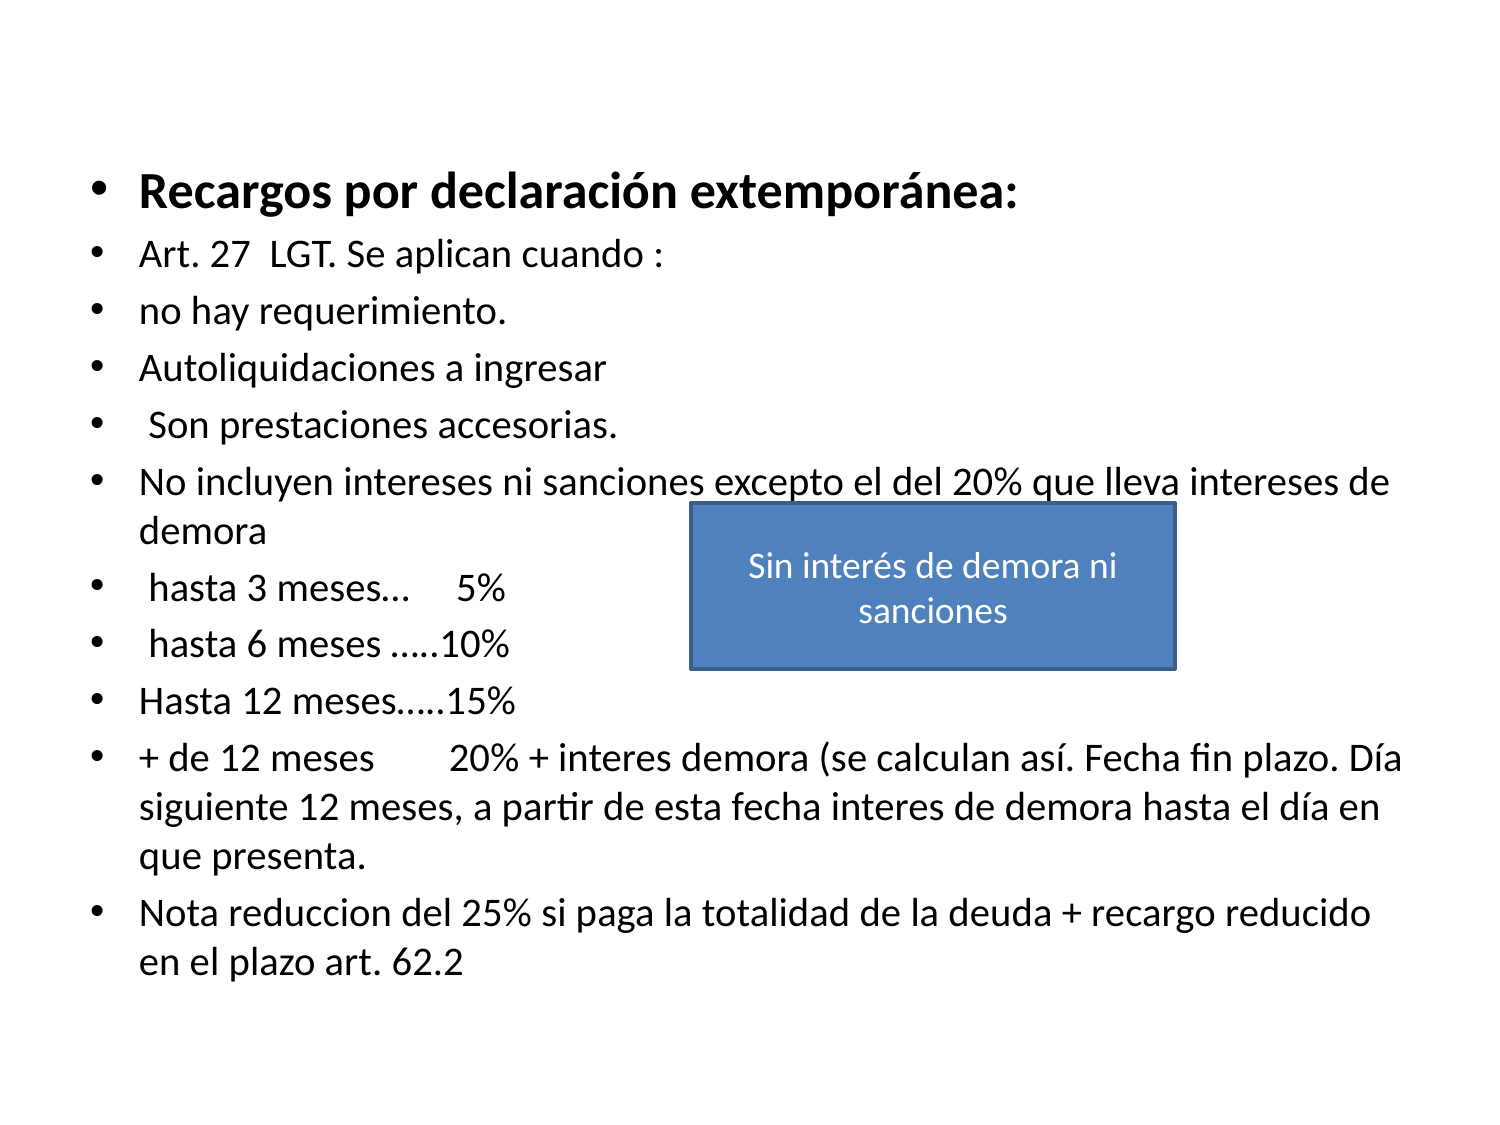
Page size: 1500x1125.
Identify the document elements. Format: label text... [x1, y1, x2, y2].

text_box Sin interés de demora ni sanciones [689, 501, 1177, 671]
list Recargos por declaración extemporánea: Art. 27 LGT. Se aplican cuando : no hay requerimiento. Autoliquidaciones a ingresar Son prestaciones accesorias. No incluyen intereses ni sanciones excepto el del 20% que lleva intereses de demora hasta 3 meses… 5% hasta 6 meses …..10% Hasta 12 meses…..15% + de 12 meses 20% + interes demora (se calculan así. Fecha fin plazo. Día siguiente 12 meses, a partir de esta fecha interes de demora hasta el día en que presenta. Nota reduccion del 25% si paga la totalidad de la deuda + recargo reducido en el plazo art. 62.2 [75, 90, 1425, 1005]
